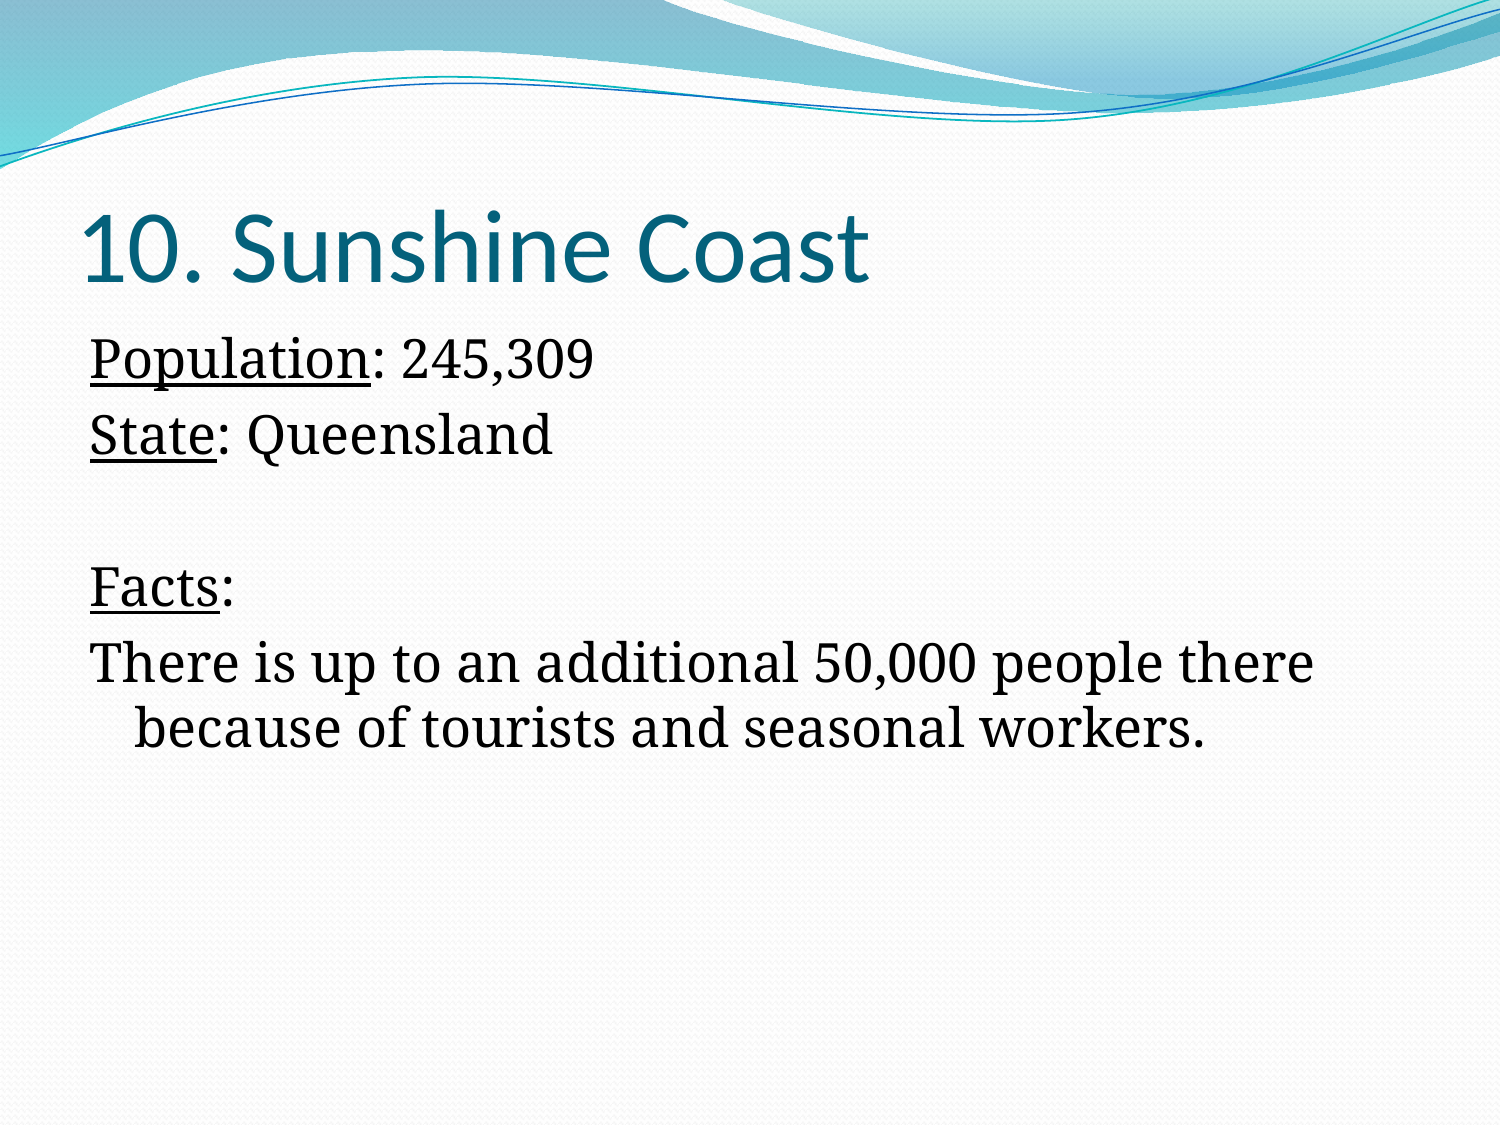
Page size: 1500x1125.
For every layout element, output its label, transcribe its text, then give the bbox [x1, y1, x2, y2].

title 10. Sunshine Coast [75, 115, 1425, 303]
list Population: 245,309 State: Queensland Facts: There is up to an additional 50,000 people there because of tourists and seasonal workers. [75, 317, 1425, 1038]
